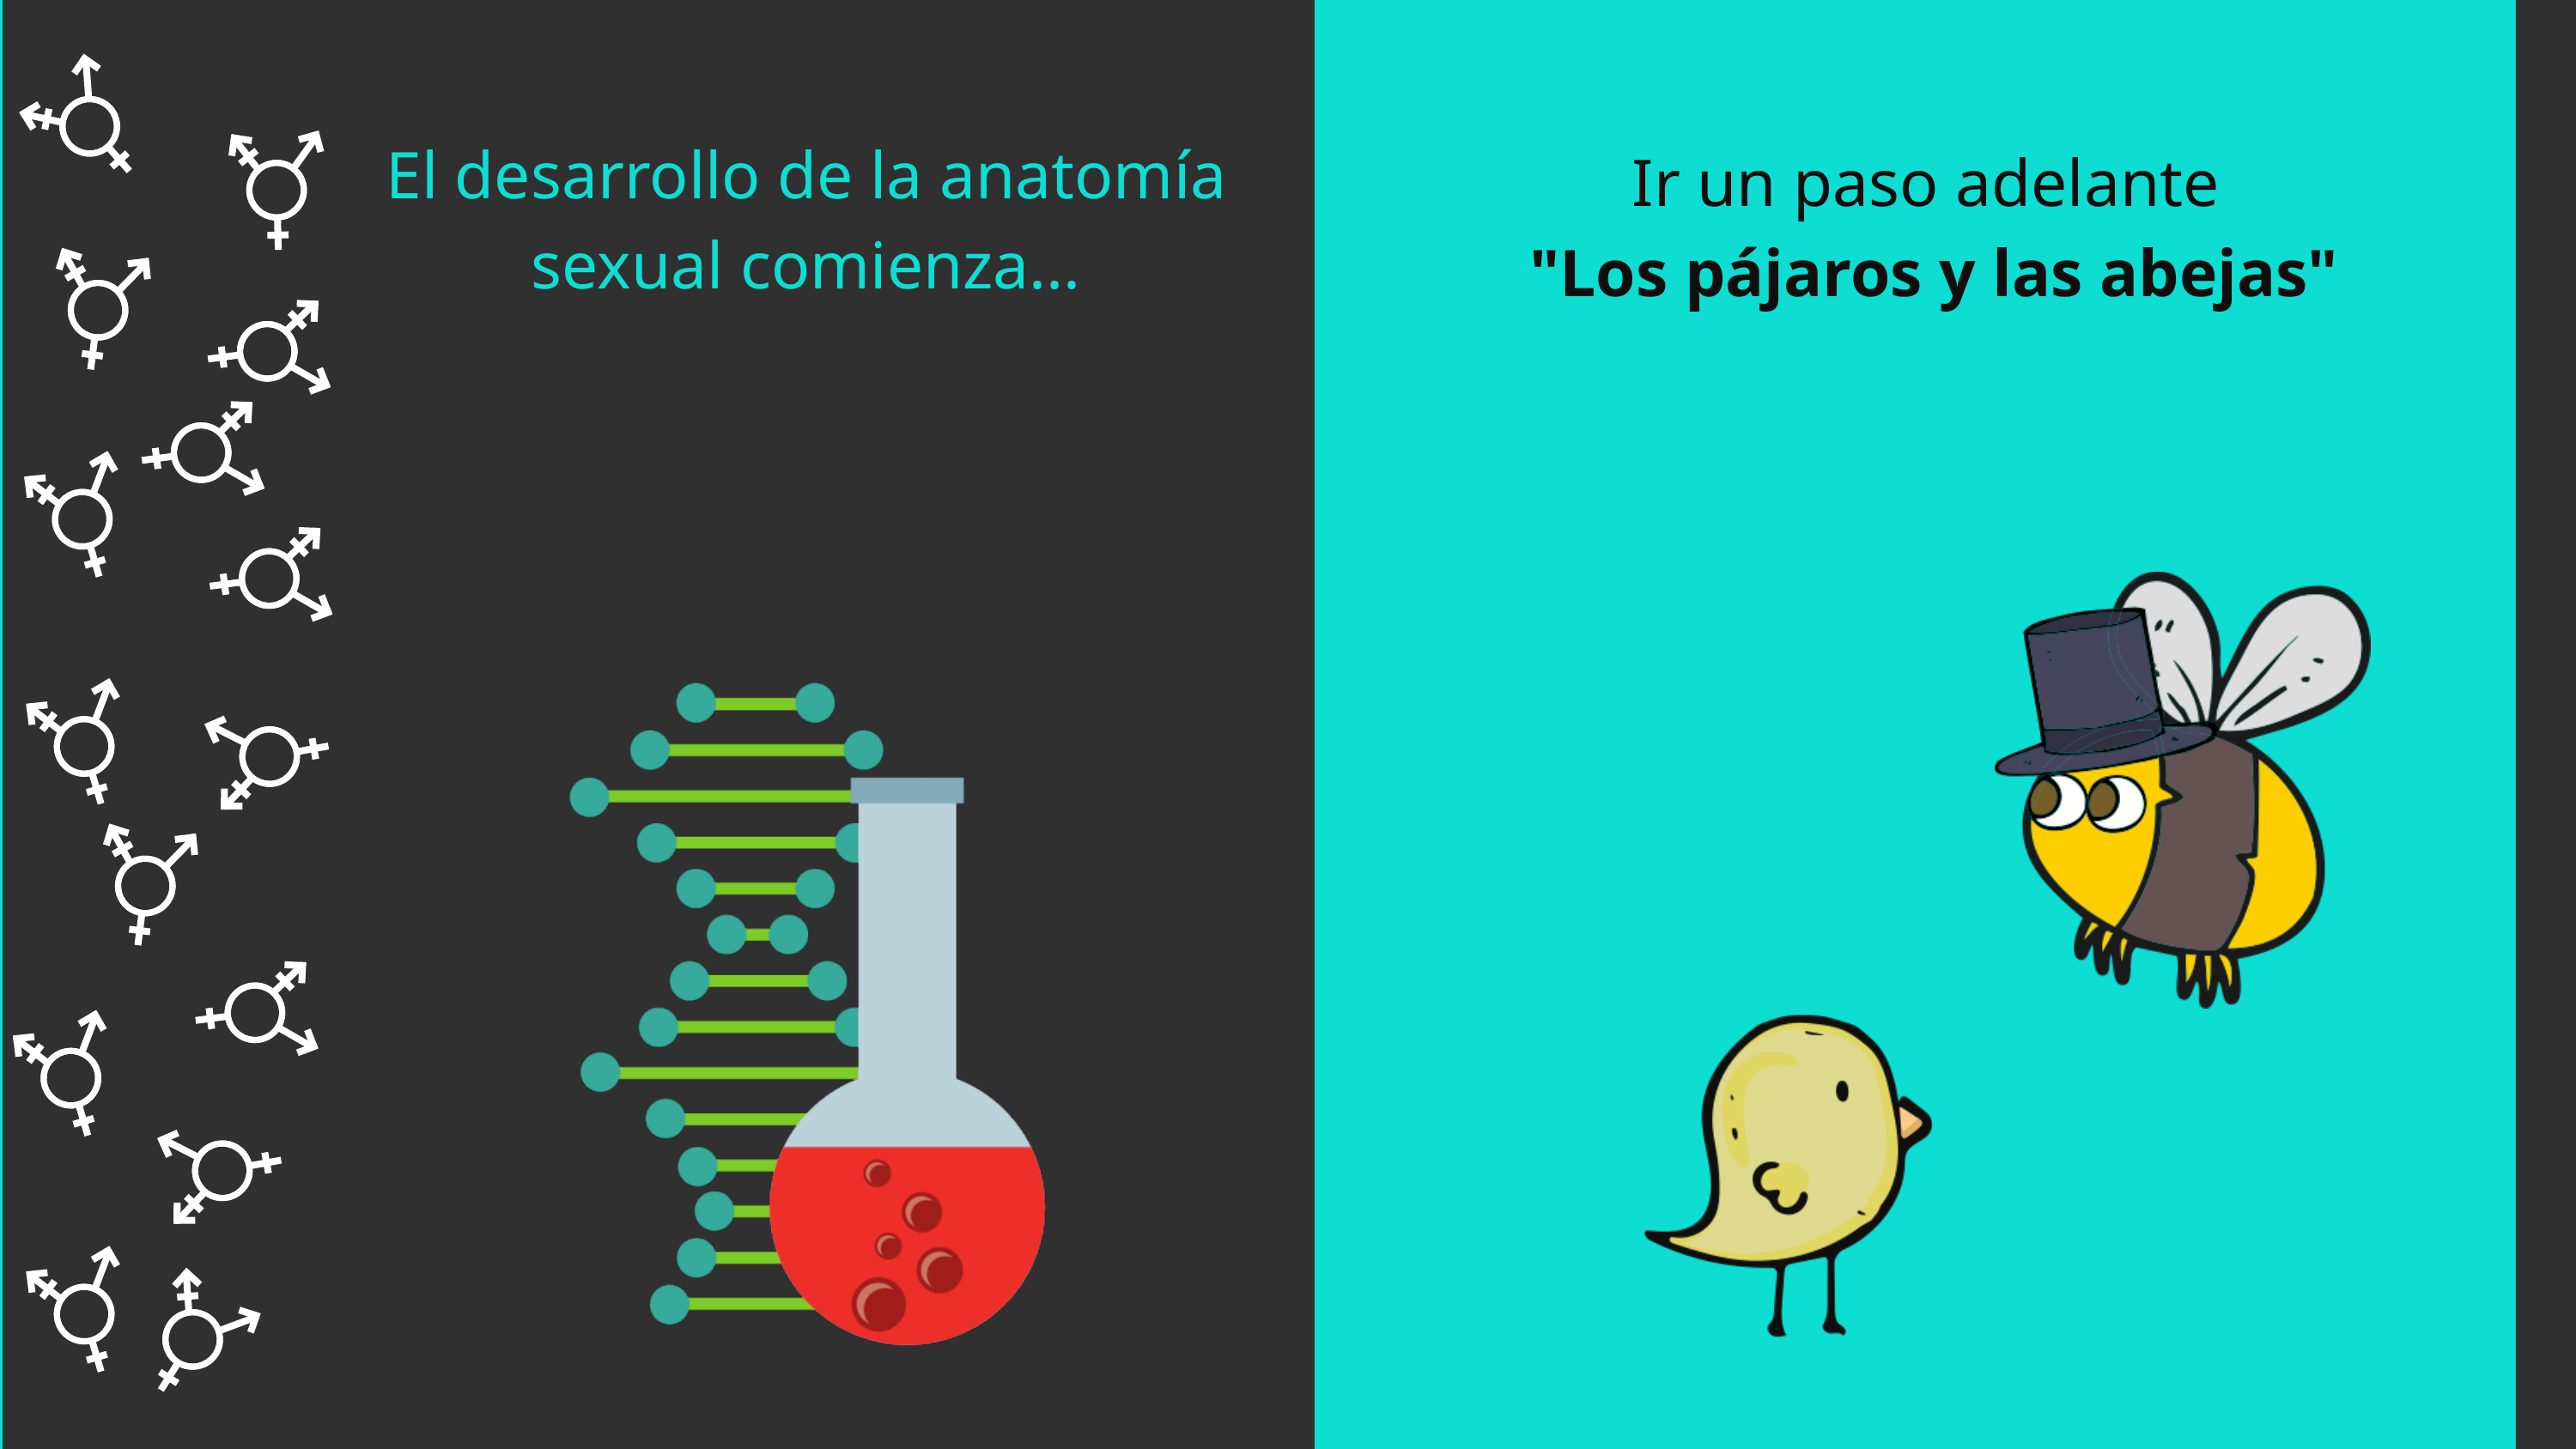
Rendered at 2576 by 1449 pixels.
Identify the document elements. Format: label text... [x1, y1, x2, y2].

picture [391, 597, 1225, 1432]
picture [1496, 572, 2371, 1449]
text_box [202, 94, 347, 244]
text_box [3, 37, 147, 187]
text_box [4, 1220, 130, 1369]
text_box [74, 791, 219, 940]
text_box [27, 215, 171, 364]
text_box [149, 373, 294, 523]
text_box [177, 688, 322, 837]
text_box [2515, 0, 2576, 1449]
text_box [0, 984, 136, 1134]
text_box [3, 425, 147, 574]
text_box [4, 652, 149, 802]
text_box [217, 500, 361, 649]
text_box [203, 934, 348, 1083]
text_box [130, 1246, 275, 1396]
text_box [216, 272, 360, 421]
text_box Ir un paso adelante "Los pájaros y las abejas" [1379, 129, 2489, 310]
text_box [130, 1101, 275, 1246]
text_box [3, 0, 1315, 1449]
